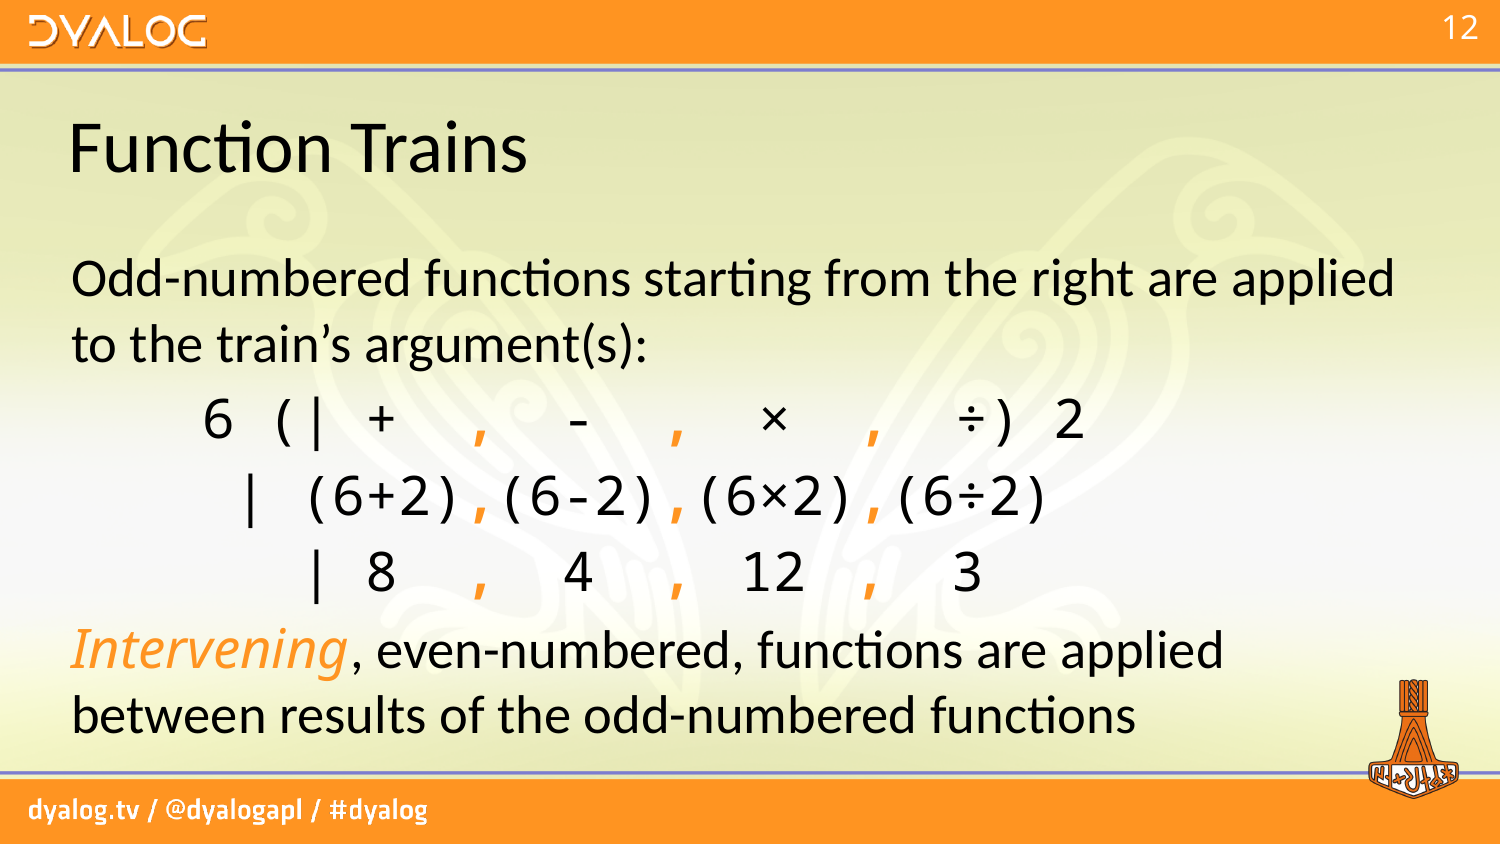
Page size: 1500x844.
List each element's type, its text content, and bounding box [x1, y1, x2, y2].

picture [0, 0, 1500, 844]
title Function Trains [53, 94, 1425, 192]
list Odd-numbered functions starting from the right are applied to the train’s argument(s): 6 (| + , - , × , ÷) 2 | (6+2),(6-2),(6×2),(6÷2) | 8 , 4 , 12 , 3 Intervening, even-numbered, functions are applied between results of the odd-numbered functions [56, 234, 1425, 758]
